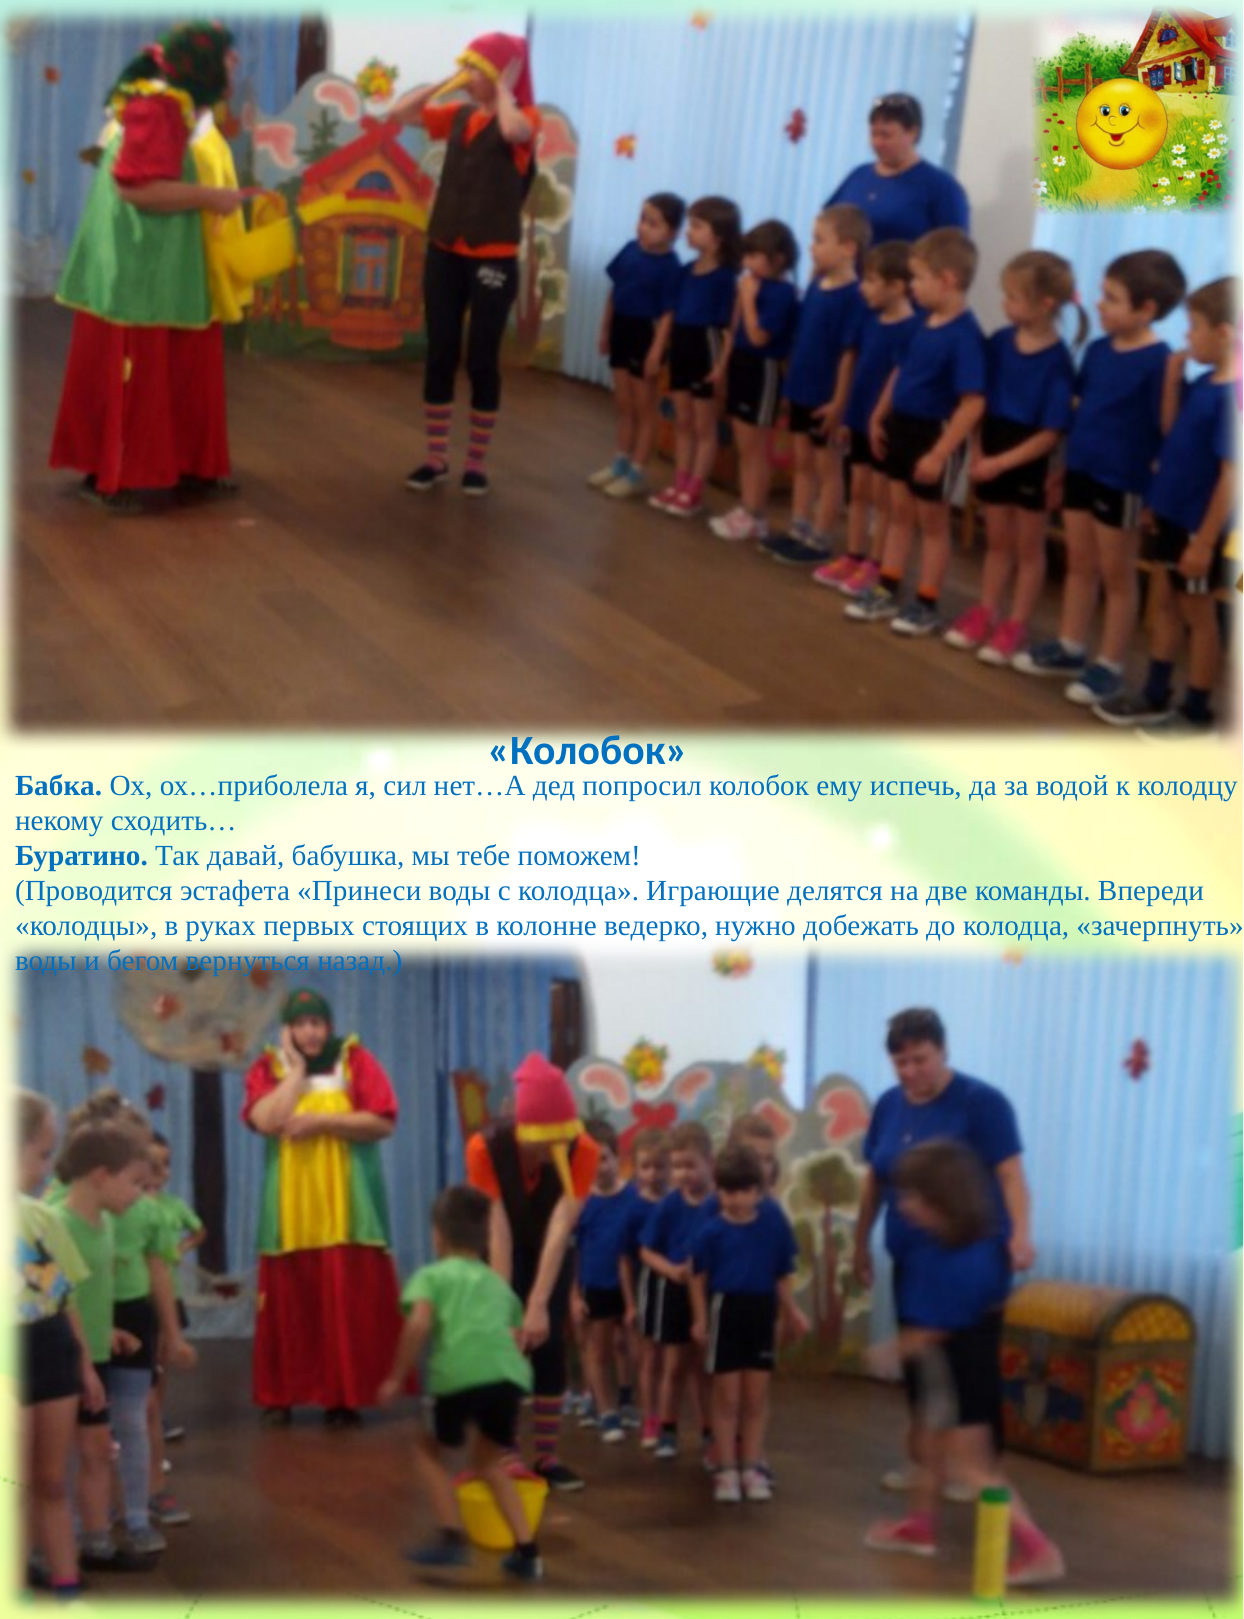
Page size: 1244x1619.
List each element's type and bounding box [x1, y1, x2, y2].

text_box [0, 0, 1244, 1619]
